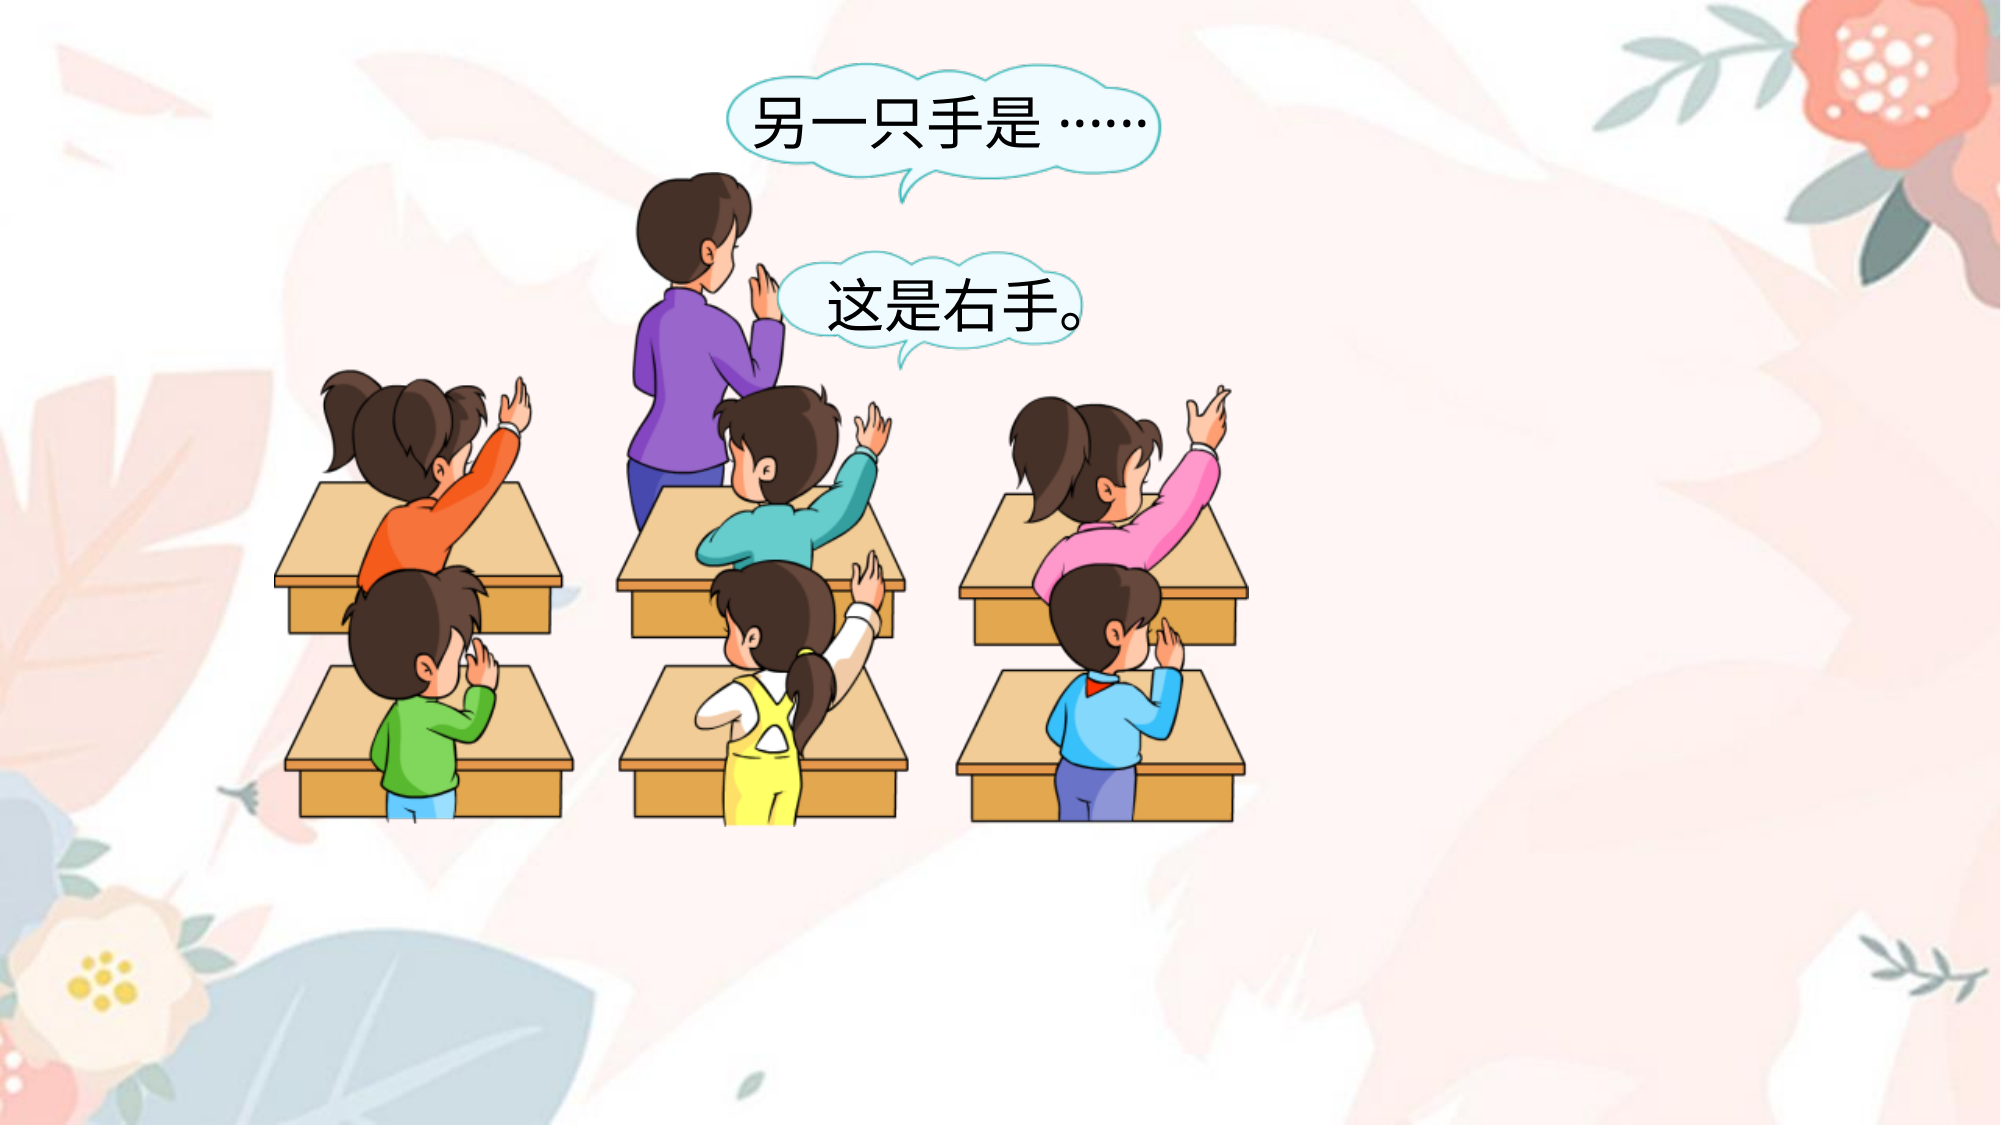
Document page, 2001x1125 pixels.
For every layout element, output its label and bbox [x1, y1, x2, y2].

picture [0, 0, 2001, 1125]
text_box [776, 251, 1150, 371]
text_box [725, 57, 1220, 251]
